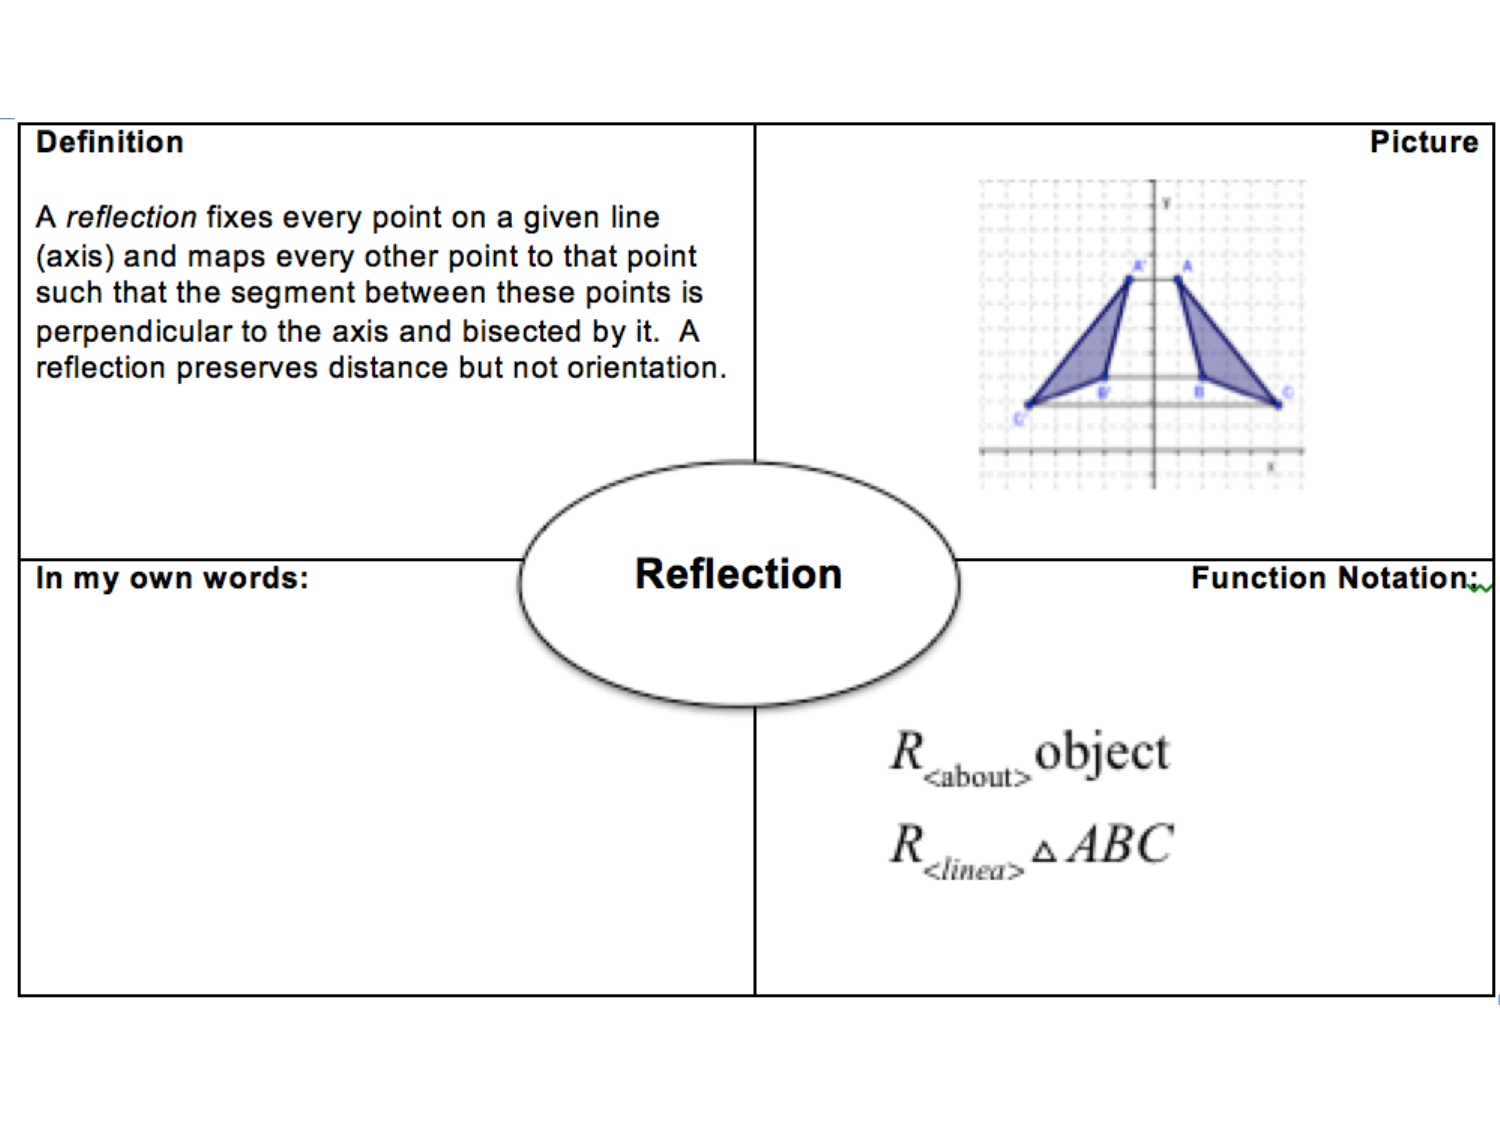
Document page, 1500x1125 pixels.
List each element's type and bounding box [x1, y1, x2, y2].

picture [0, 118, 1500, 1005]
